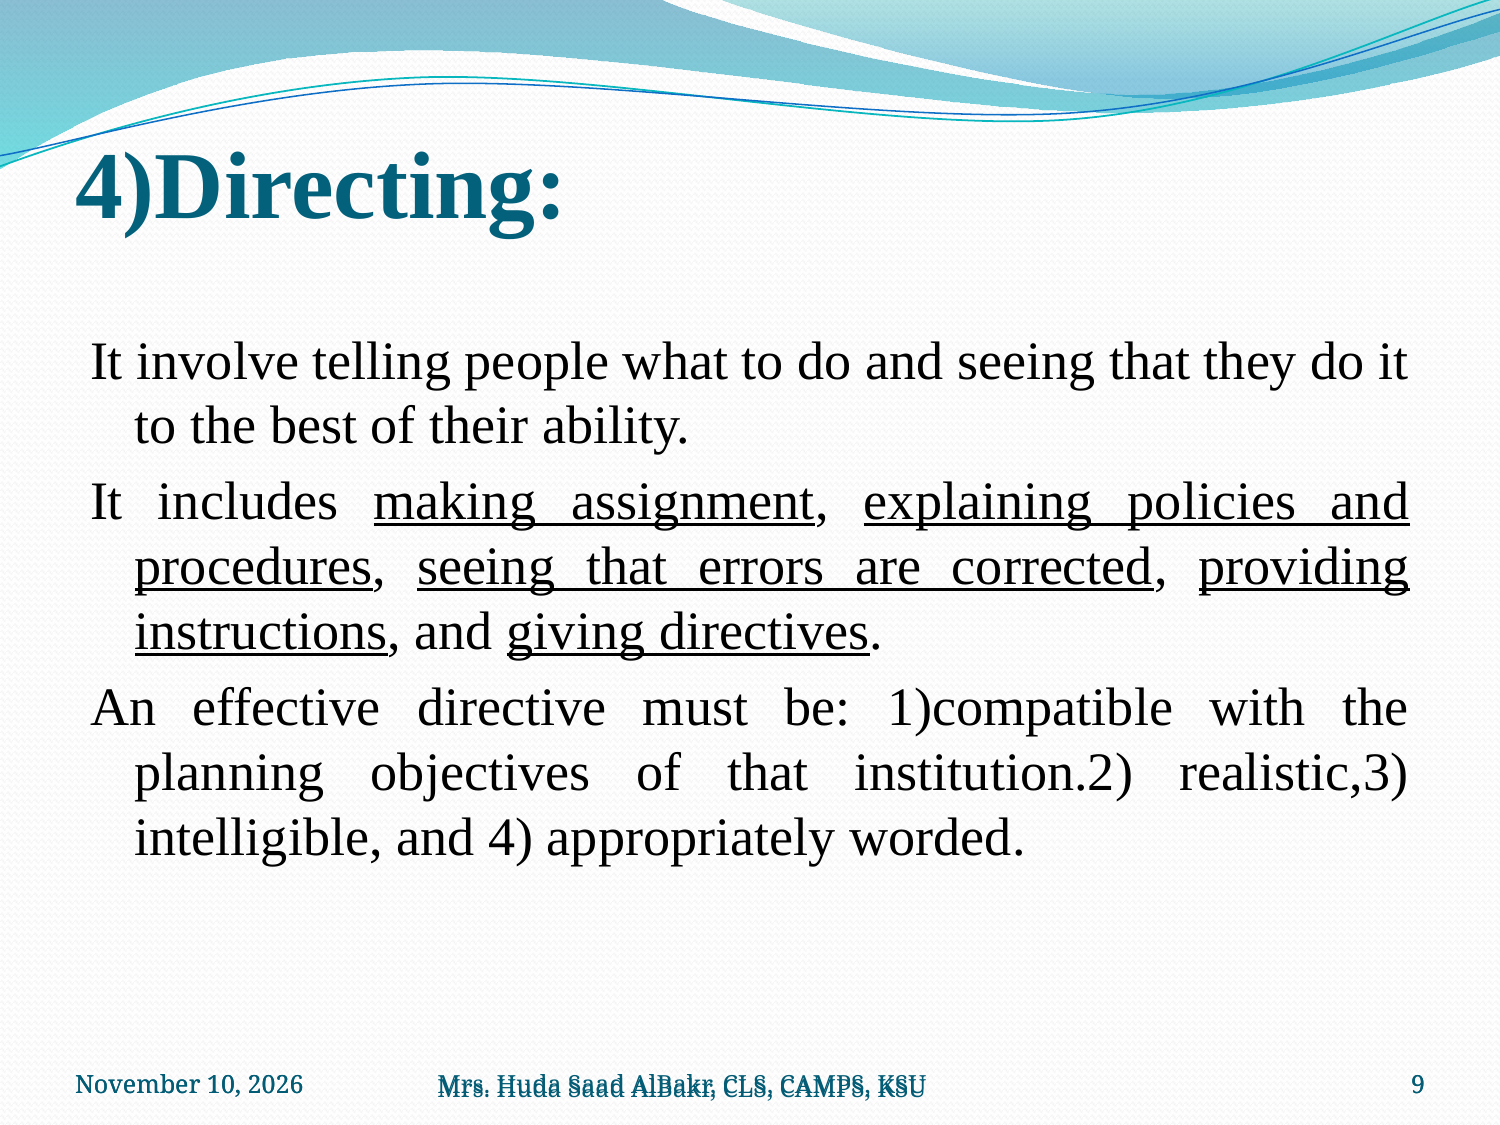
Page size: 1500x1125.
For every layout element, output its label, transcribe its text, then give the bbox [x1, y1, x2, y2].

text_box Mrs. Huda Saad AlBakr, CLS, CAMPS, KSU [437, 1042, 988, 1103]
text_box October 11, 2010 [75, 1042, 425, 1103]
list It involve telling people what to do and seeing that they do it to the best of their ability. It includes making assignment, explaining policies and procedures, seeing that errors are corrected, providing instructions, and giving directives. An effective directive must be: 1)compatible with the planning objectives of that institution.2) realistic,3) intelligible, and 4) appropriately worded. [74, 317, 1426, 1038]
text_box 9 [1299, 1042, 1425, 1103]
title 4)Directing: [74, 74, 1426, 238]
